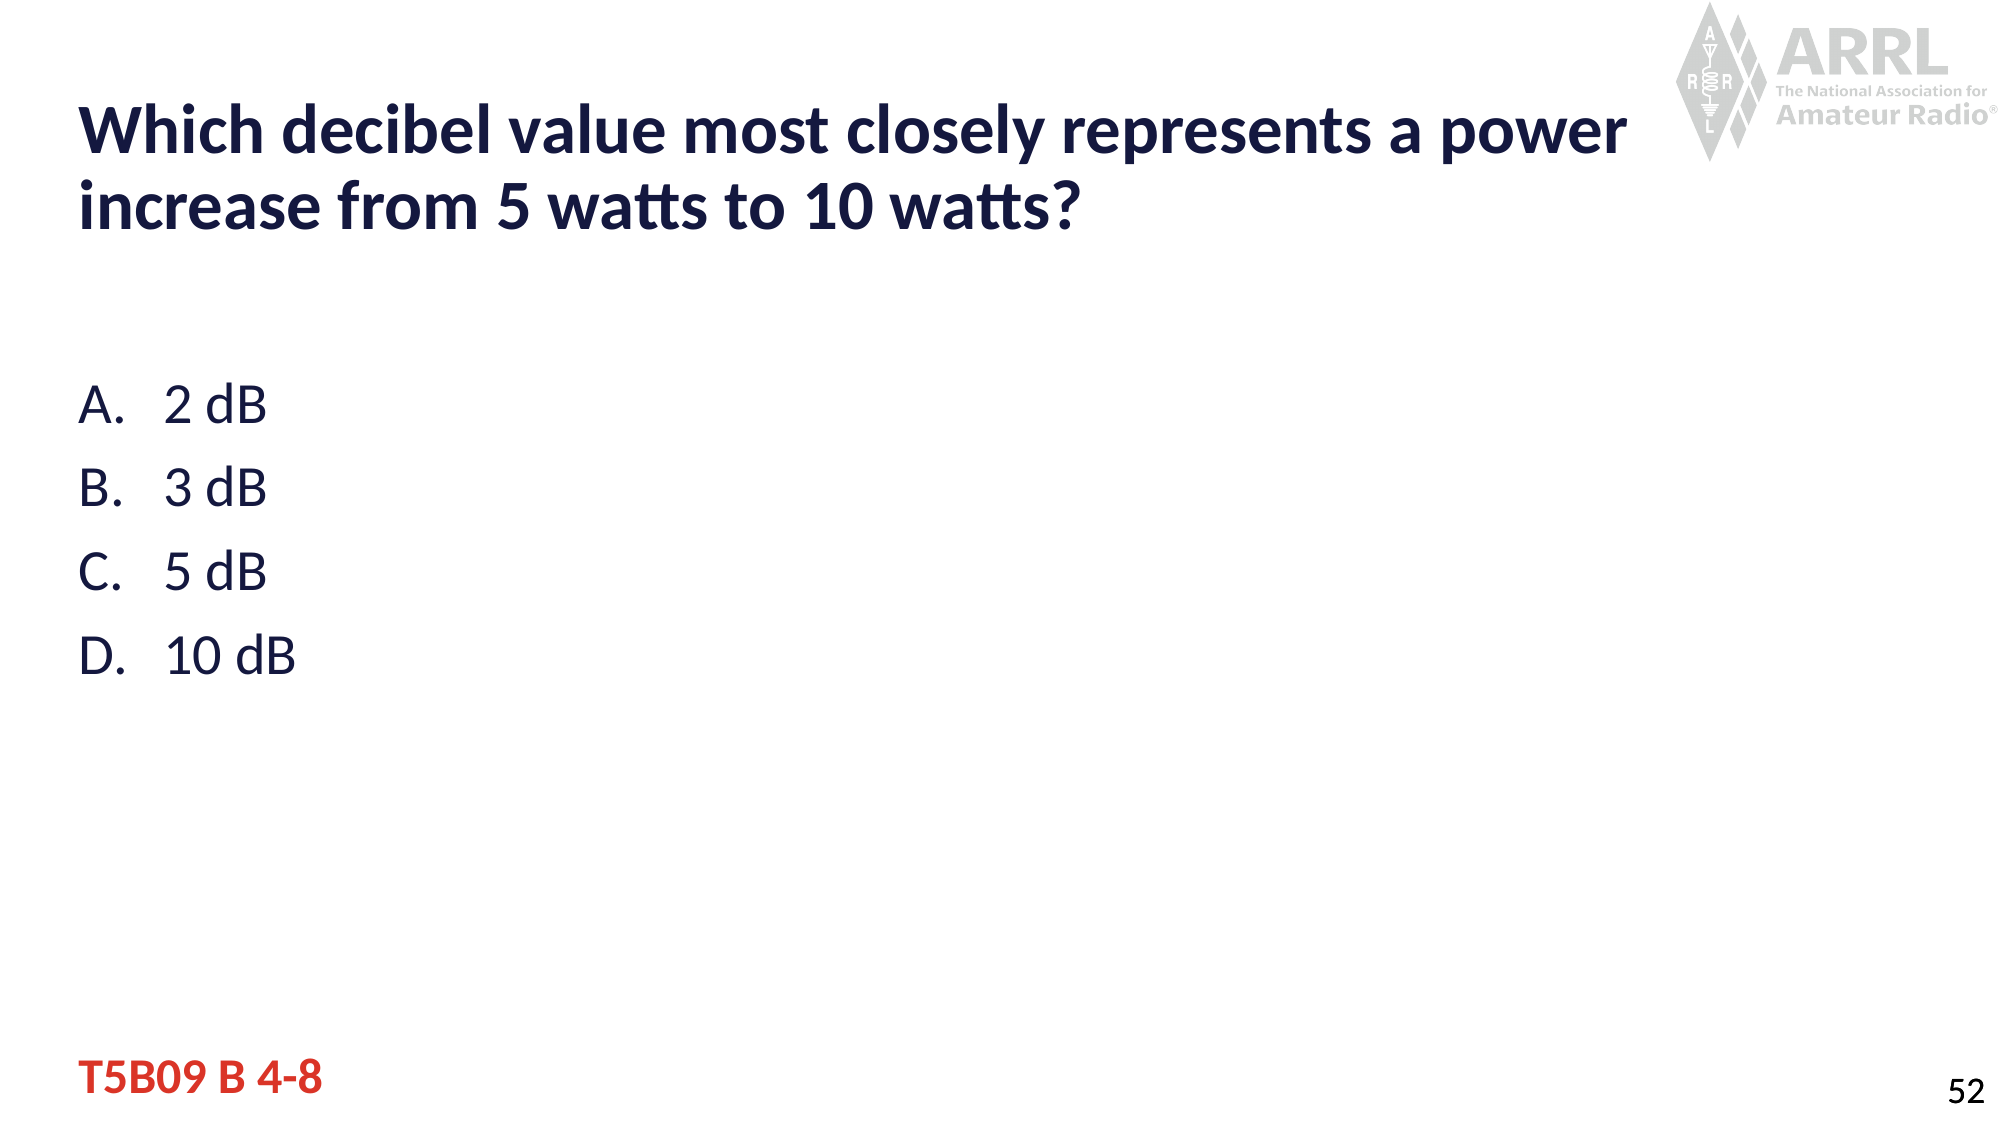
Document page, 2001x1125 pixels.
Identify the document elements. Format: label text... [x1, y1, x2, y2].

list 2 dB 3 dB 5 dB 10 dB [63, 365, 1863, 989]
text_box T5B09 B 4-8 [63, 1036, 921, 1112]
picture [1674, 0, 2000, 164]
title Which decibel value most closely represents a power increase from 5 watts to 10 watts? [63, 59, 1863, 278]
